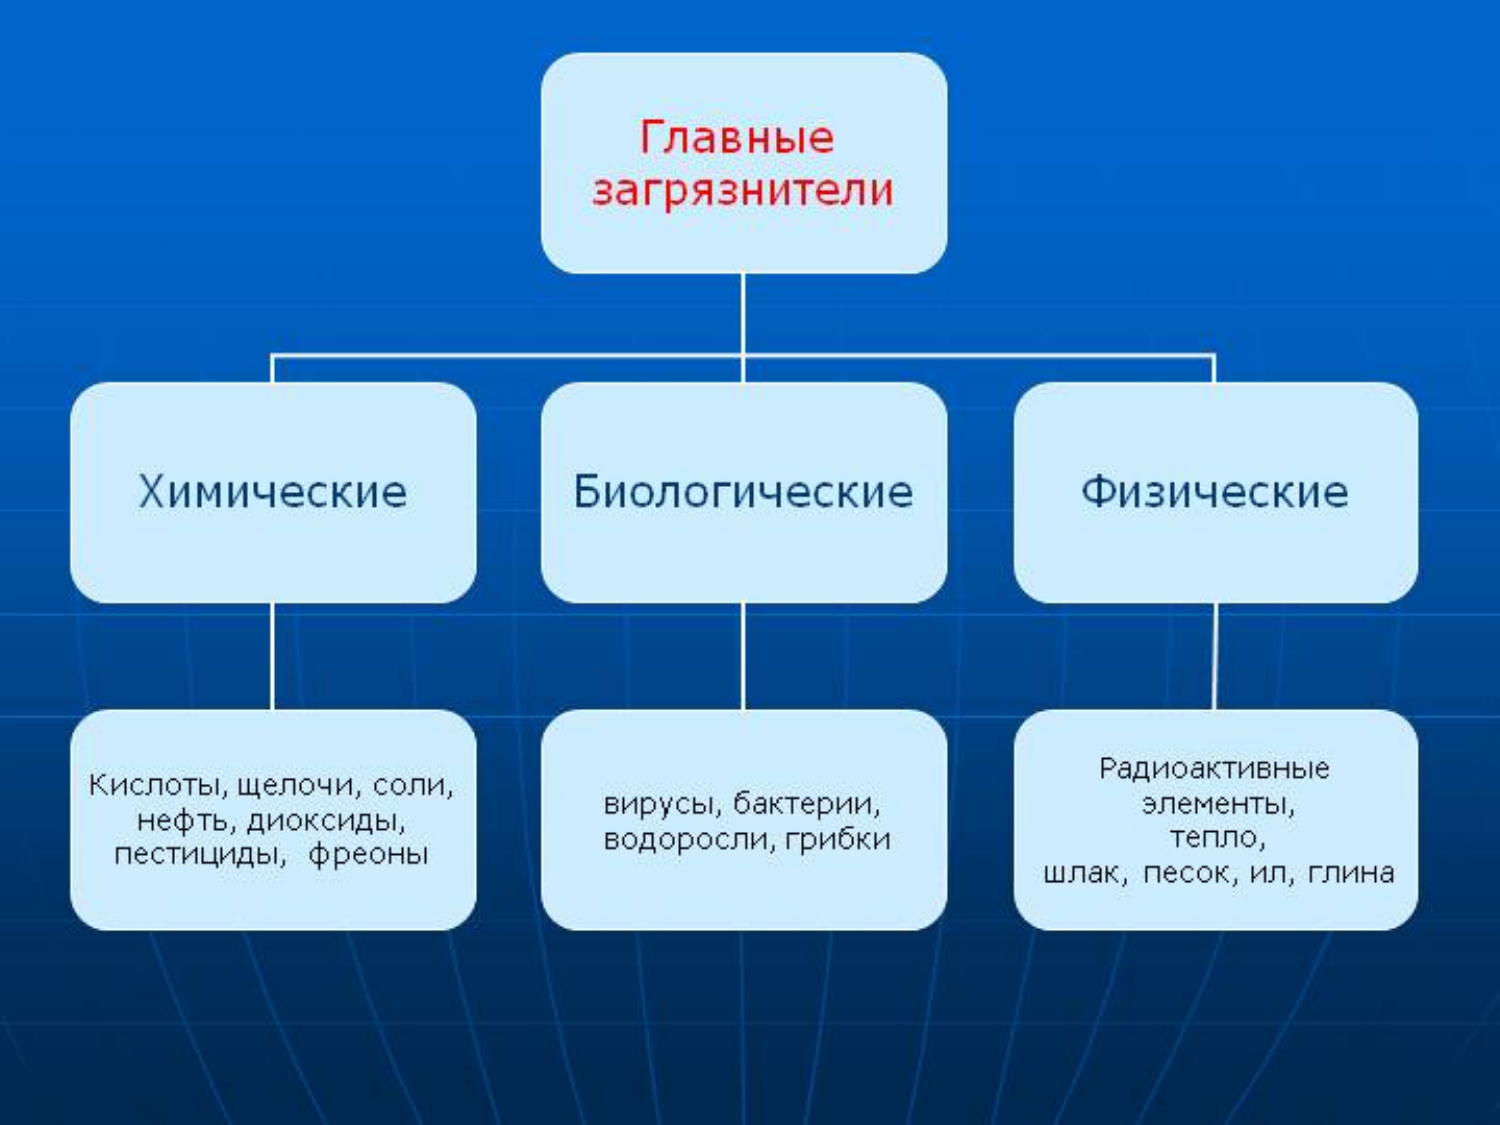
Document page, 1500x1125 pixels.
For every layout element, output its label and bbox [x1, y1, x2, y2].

list [0, 0, 1500, 1125]
